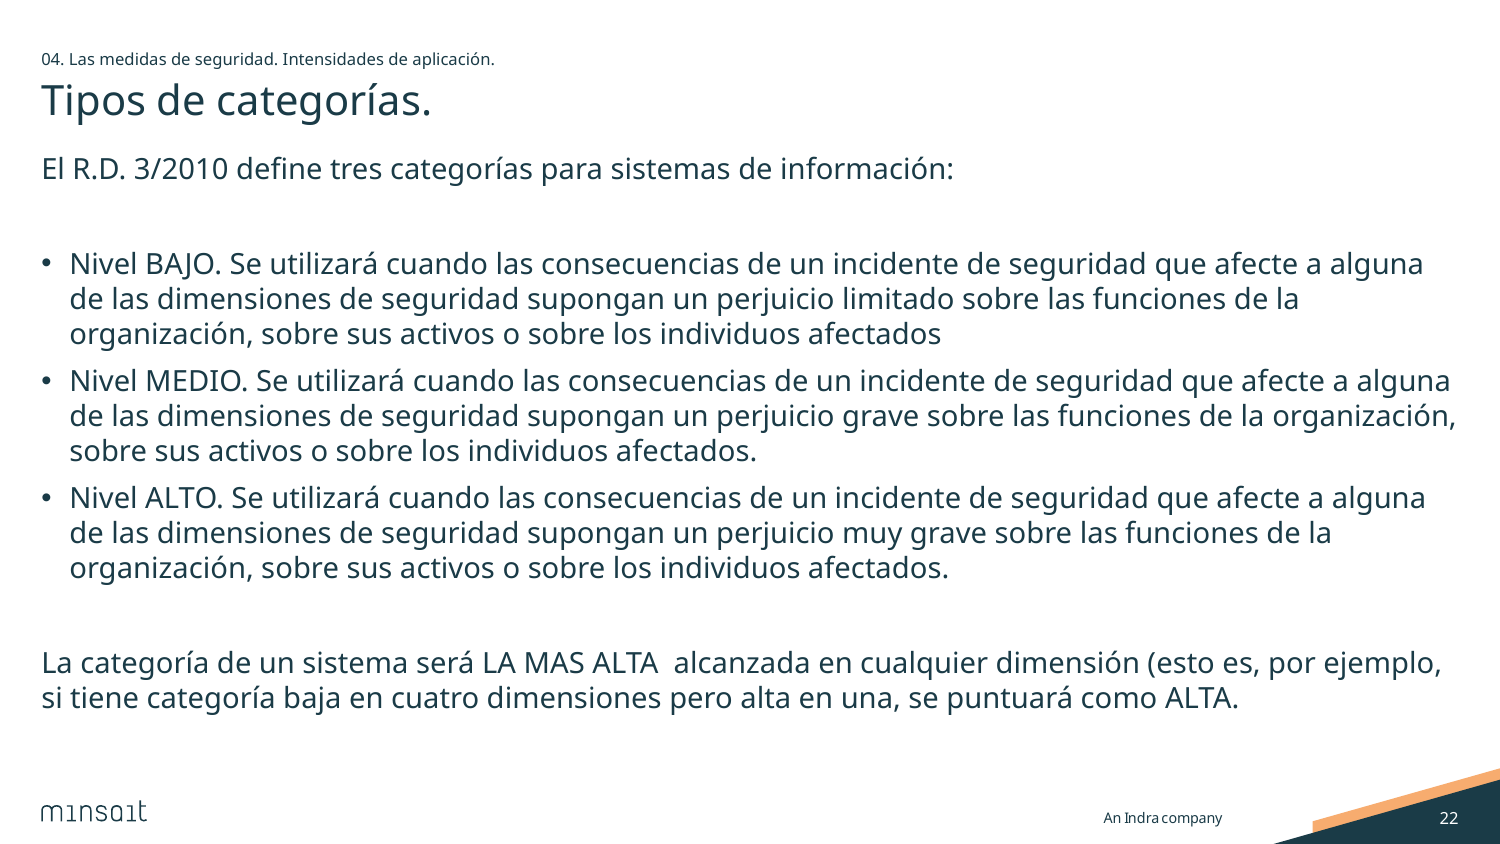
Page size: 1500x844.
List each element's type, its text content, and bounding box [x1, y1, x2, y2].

text_box El R.D. 3/2010 define tres categorías para sistemas de información: Nivel BAJO. Se utilizará cuando las consecuencias de un incidente de seguridad que afecte a alguna de las dimensiones de seguridad supongan un perjuicio limitado sobre las funciones de la organización, sobre sus activos o sobre los individuos afectados Nivel MEDIO. Se utilizará cuando las consecuencias de un incidente de seguridad que afecte a alguna de las dimensiones de seguridad supongan un perjuicio grave sobre las funciones de la organización, sobre sus activos o sobre los individuos afectados. Nivel ALTO. Se utilizará cuando las consecuencias de un incidente de seguridad que afecte a alguna de las dimensiones de seguridad supongan un perjuicio muy grave sobre las funciones de la organización, sobre sus activos o sobre los individuos afectados. La categoría de un sistema será LA MAS ALTA alcanzada en cualquier dimensión (esto es, por ejemplo, si tiene categoría baja en cuatro dimensiones pero alta en una, se puntuará como ALTA. [41, 150, 1459, 436]
list 04. Las medidas de seguridad. Intensidades de aplicación. [41, 43, 1459, 75]
title Tipos de categorías. [41, 79, 1459, 150]
